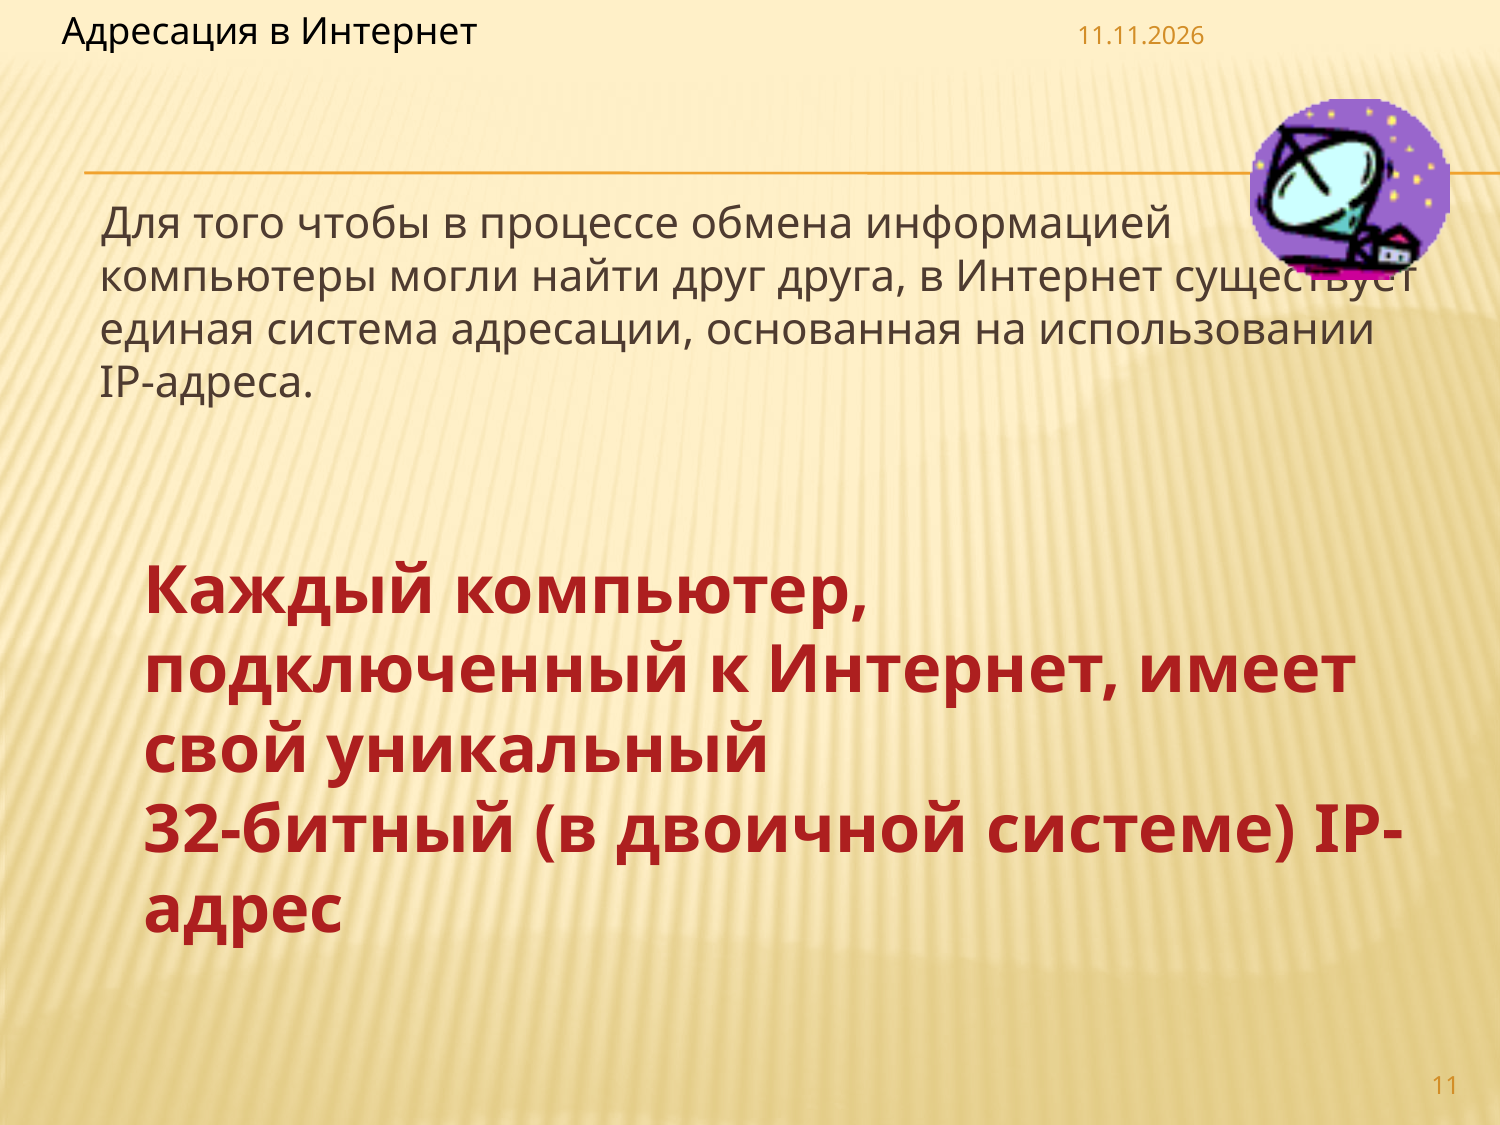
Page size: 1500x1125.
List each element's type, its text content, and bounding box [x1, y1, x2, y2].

text_box Каждый компьютер, подключенный к Интернет, имеет свой уникальный 32-битный (в двоичной системе) IP-адрес [128, 538, 1430, 954]
picture [1249, 99, 1451, 280]
slide_number 11 [1350, 1061, 1475, 1103]
text_box Адресация в Интернет [46, 0, 563, 60]
list Для того чтобы в процессе обмена информацией компьютеры могли найти друг друга, в Интернет существует единая система адресации, основанная на использовании IP-адреса. [35, 187, 1461, 457]
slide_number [1062, 12, 1475, 60]
